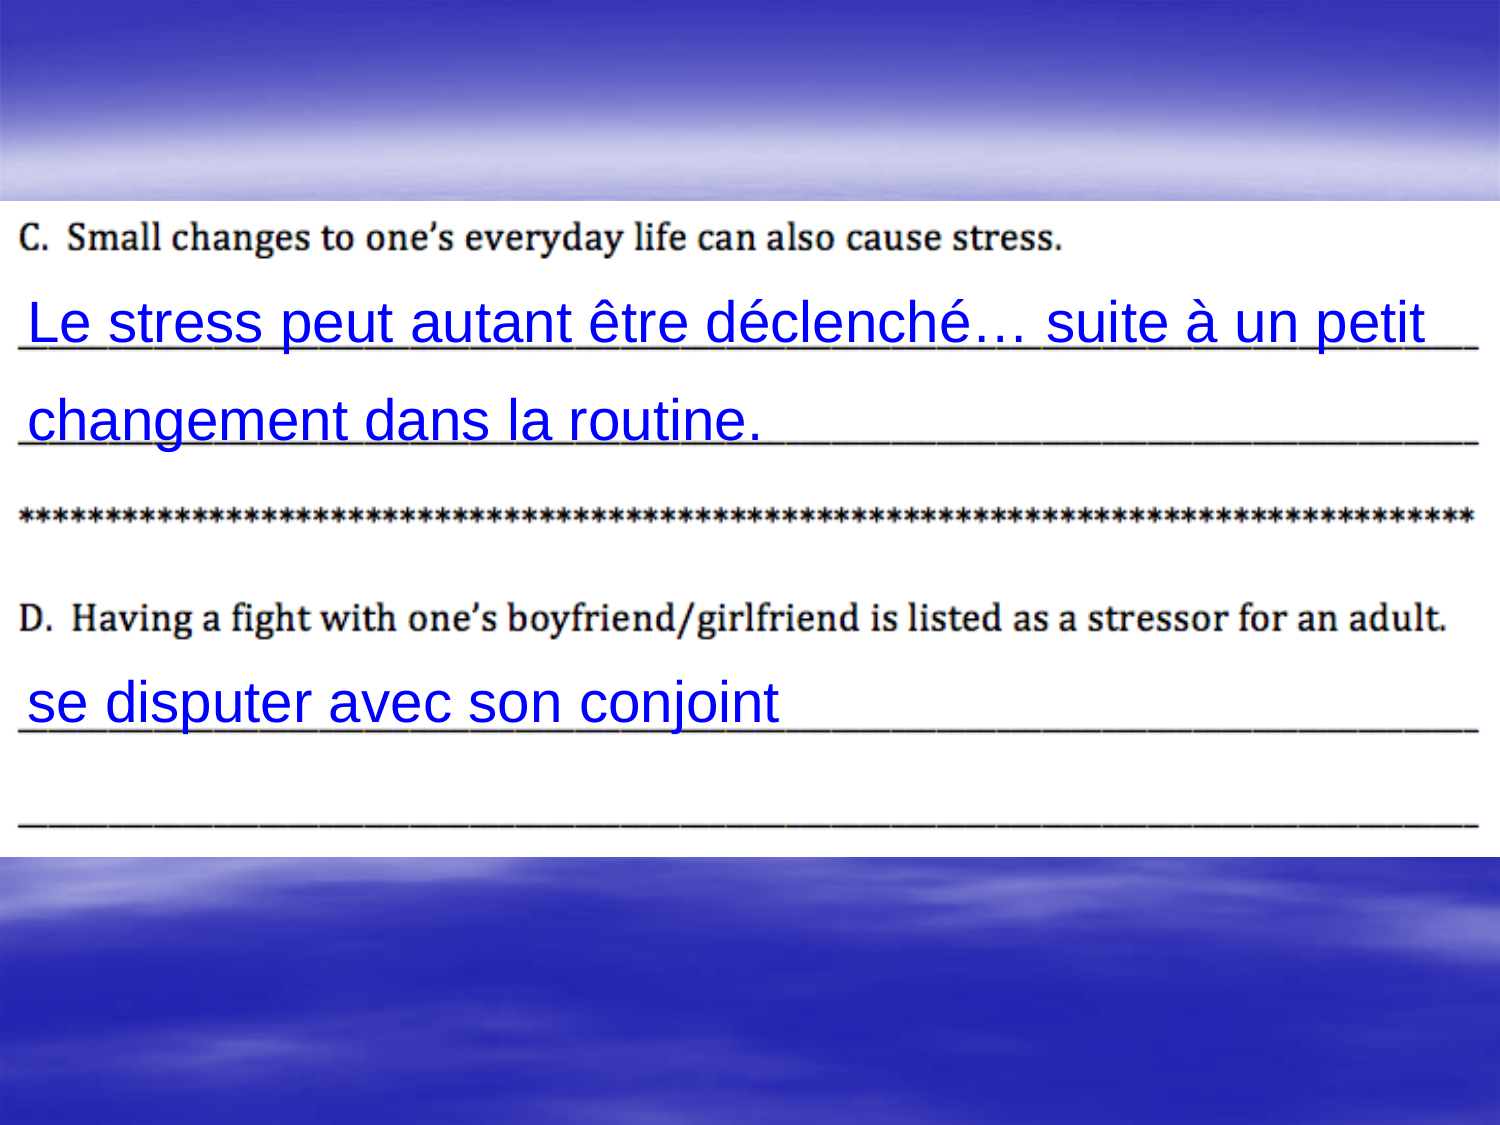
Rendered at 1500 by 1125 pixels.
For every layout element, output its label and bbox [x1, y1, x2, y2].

picture [0, 201, 1500, 857]
